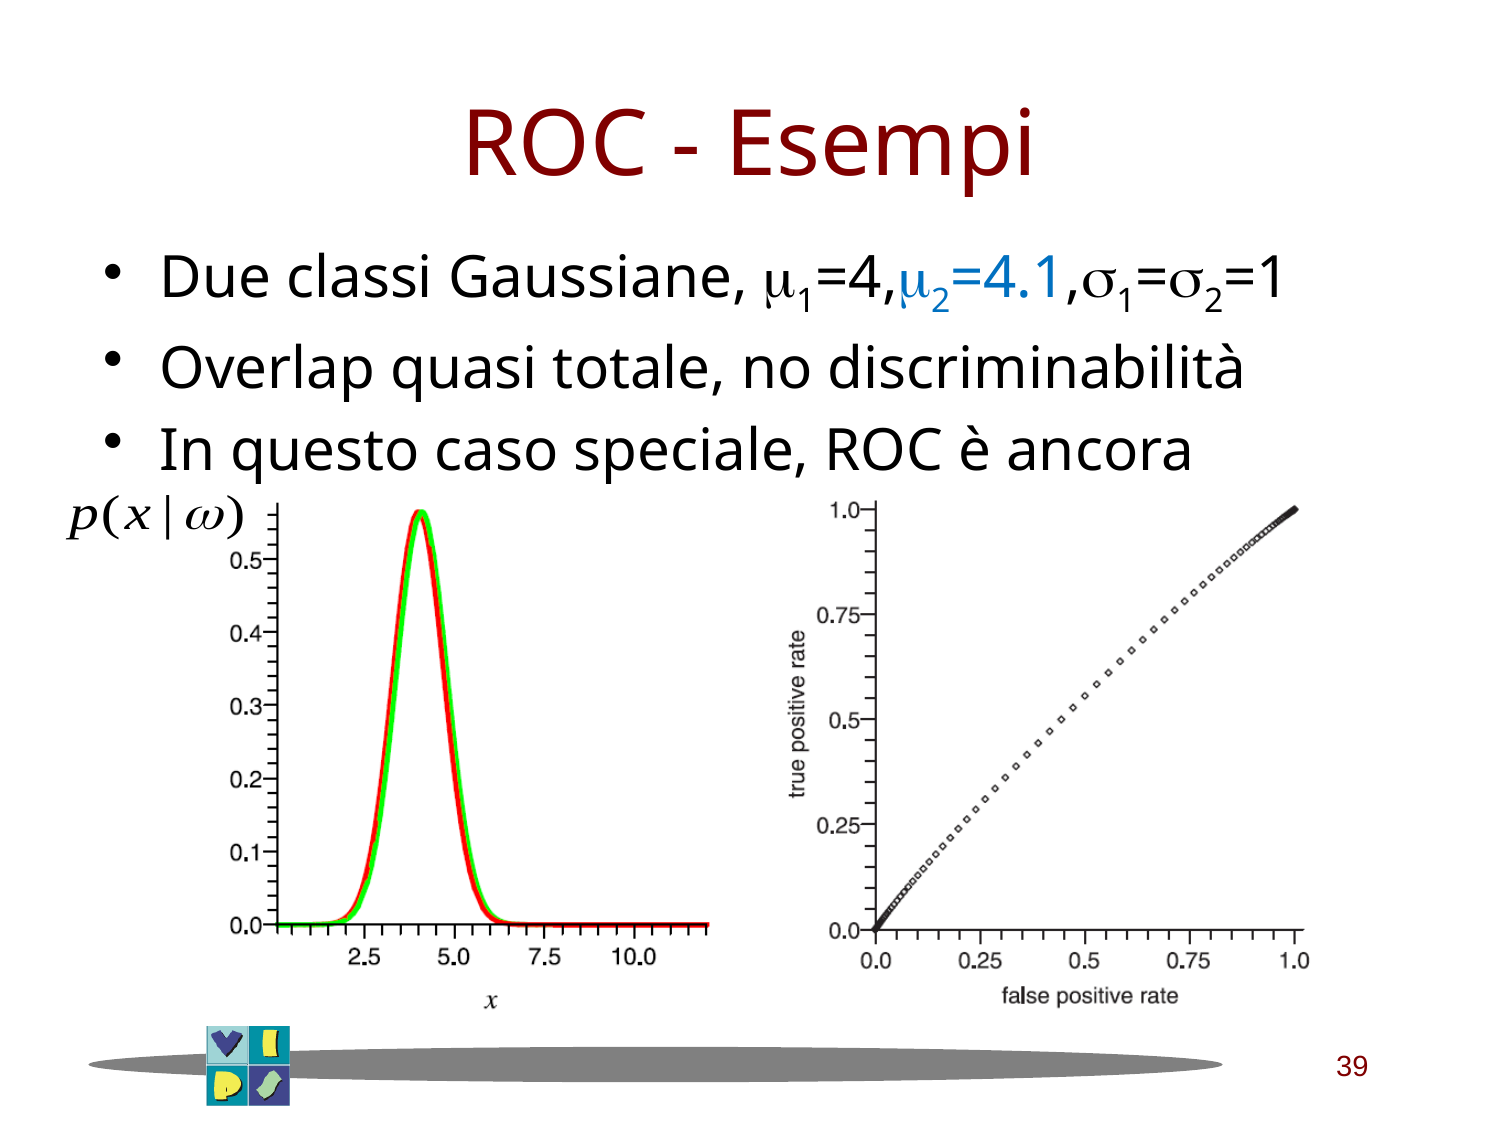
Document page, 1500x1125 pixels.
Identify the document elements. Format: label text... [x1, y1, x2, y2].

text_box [52, 484, 256, 551]
slide_number 39 [1033, 1039, 1384, 1118]
picture [132, 484, 1353, 1106]
title ROC - Esempi [75, 45, 1425, 233]
list Due classi Gaussiane, m1=4,m2=4.1,s1=s2=1 Overlap quasi totale, no discriminabilità In questo caso speciale, ROC è ancora convessa [88, 231, 1439, 975]
